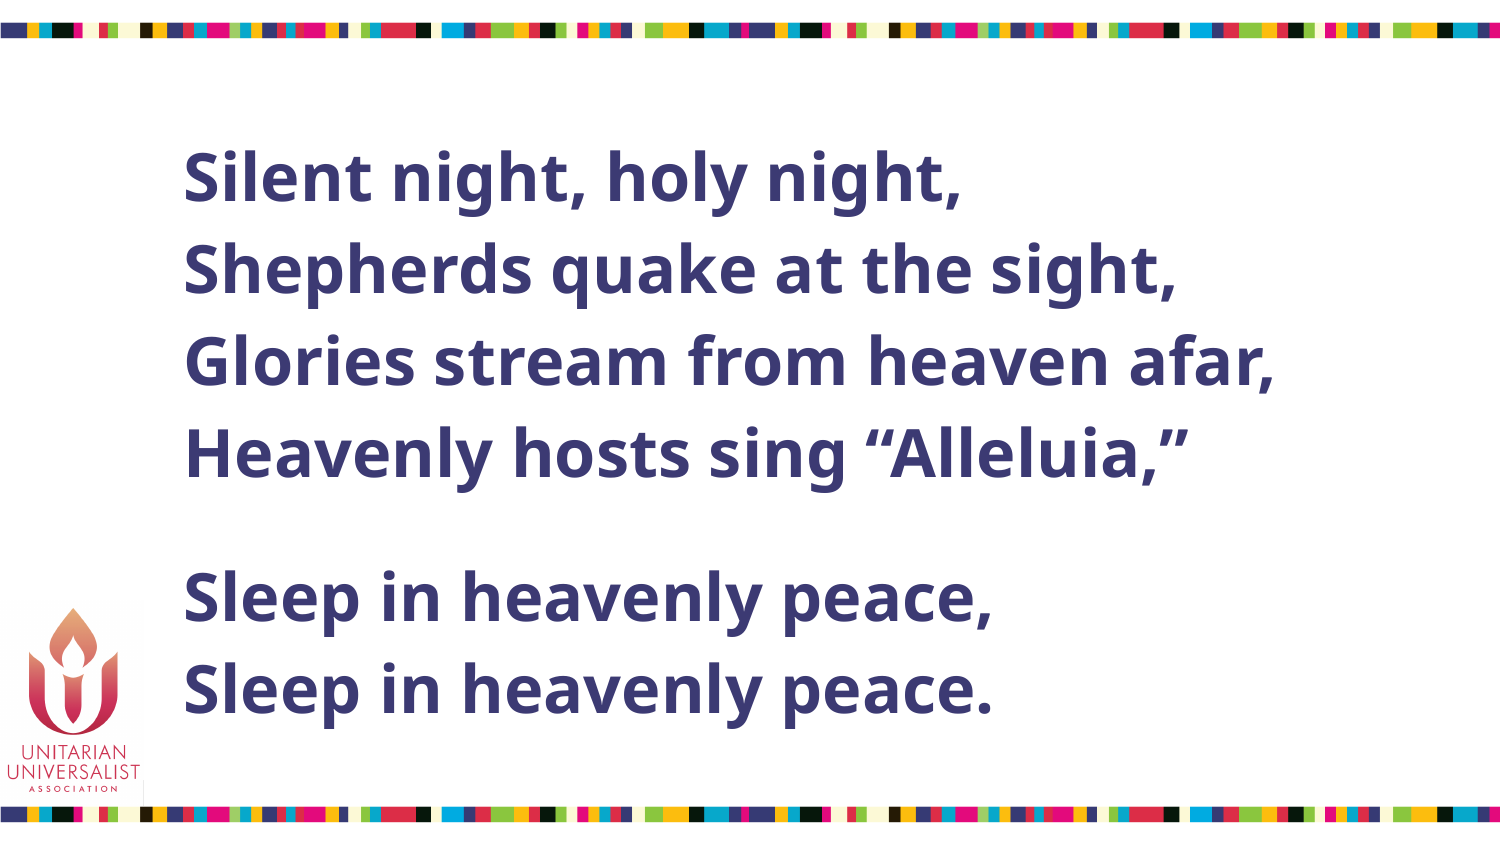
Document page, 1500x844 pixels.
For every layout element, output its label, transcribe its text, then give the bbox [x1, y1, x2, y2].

picture [0, 22, 1500, 40]
picture [0, 600, 1500, 824]
text_box Silent night, holy night, Shepherds quake at the sight, Glories stream from heaven afar, Heavenly hosts sing “Alleluia,” Sleep in heavenly peace, Sleep in heavenly peace. [168, 107, 1421, 742]
